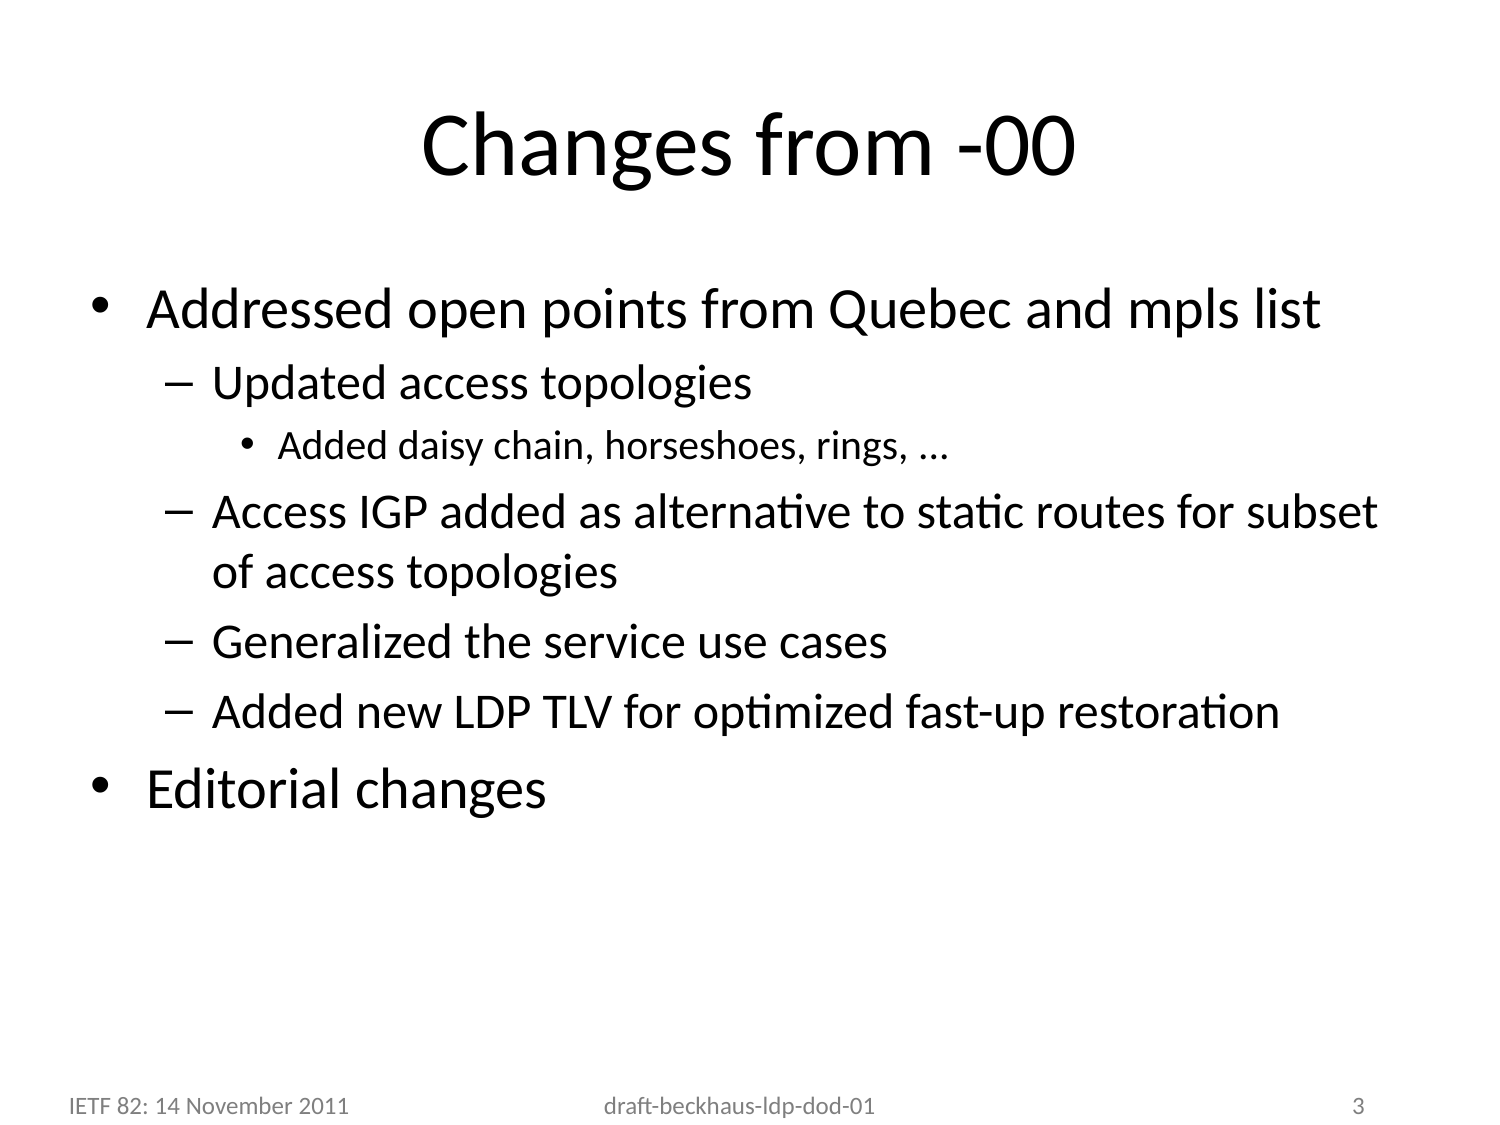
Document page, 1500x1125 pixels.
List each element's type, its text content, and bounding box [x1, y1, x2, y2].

list Addressed open points from Quebec and mpls list Updated access topologies Added daisy chain, horseshoes, rings, ... Access IGP added as alternative to static routes for subset of access topologies Generalized the service use cases Added new LDP TLV for optimized fast-up restoration Editorial changes [75, 262, 1425, 1005]
title Changes from -00 [75, 45, 1425, 233]
